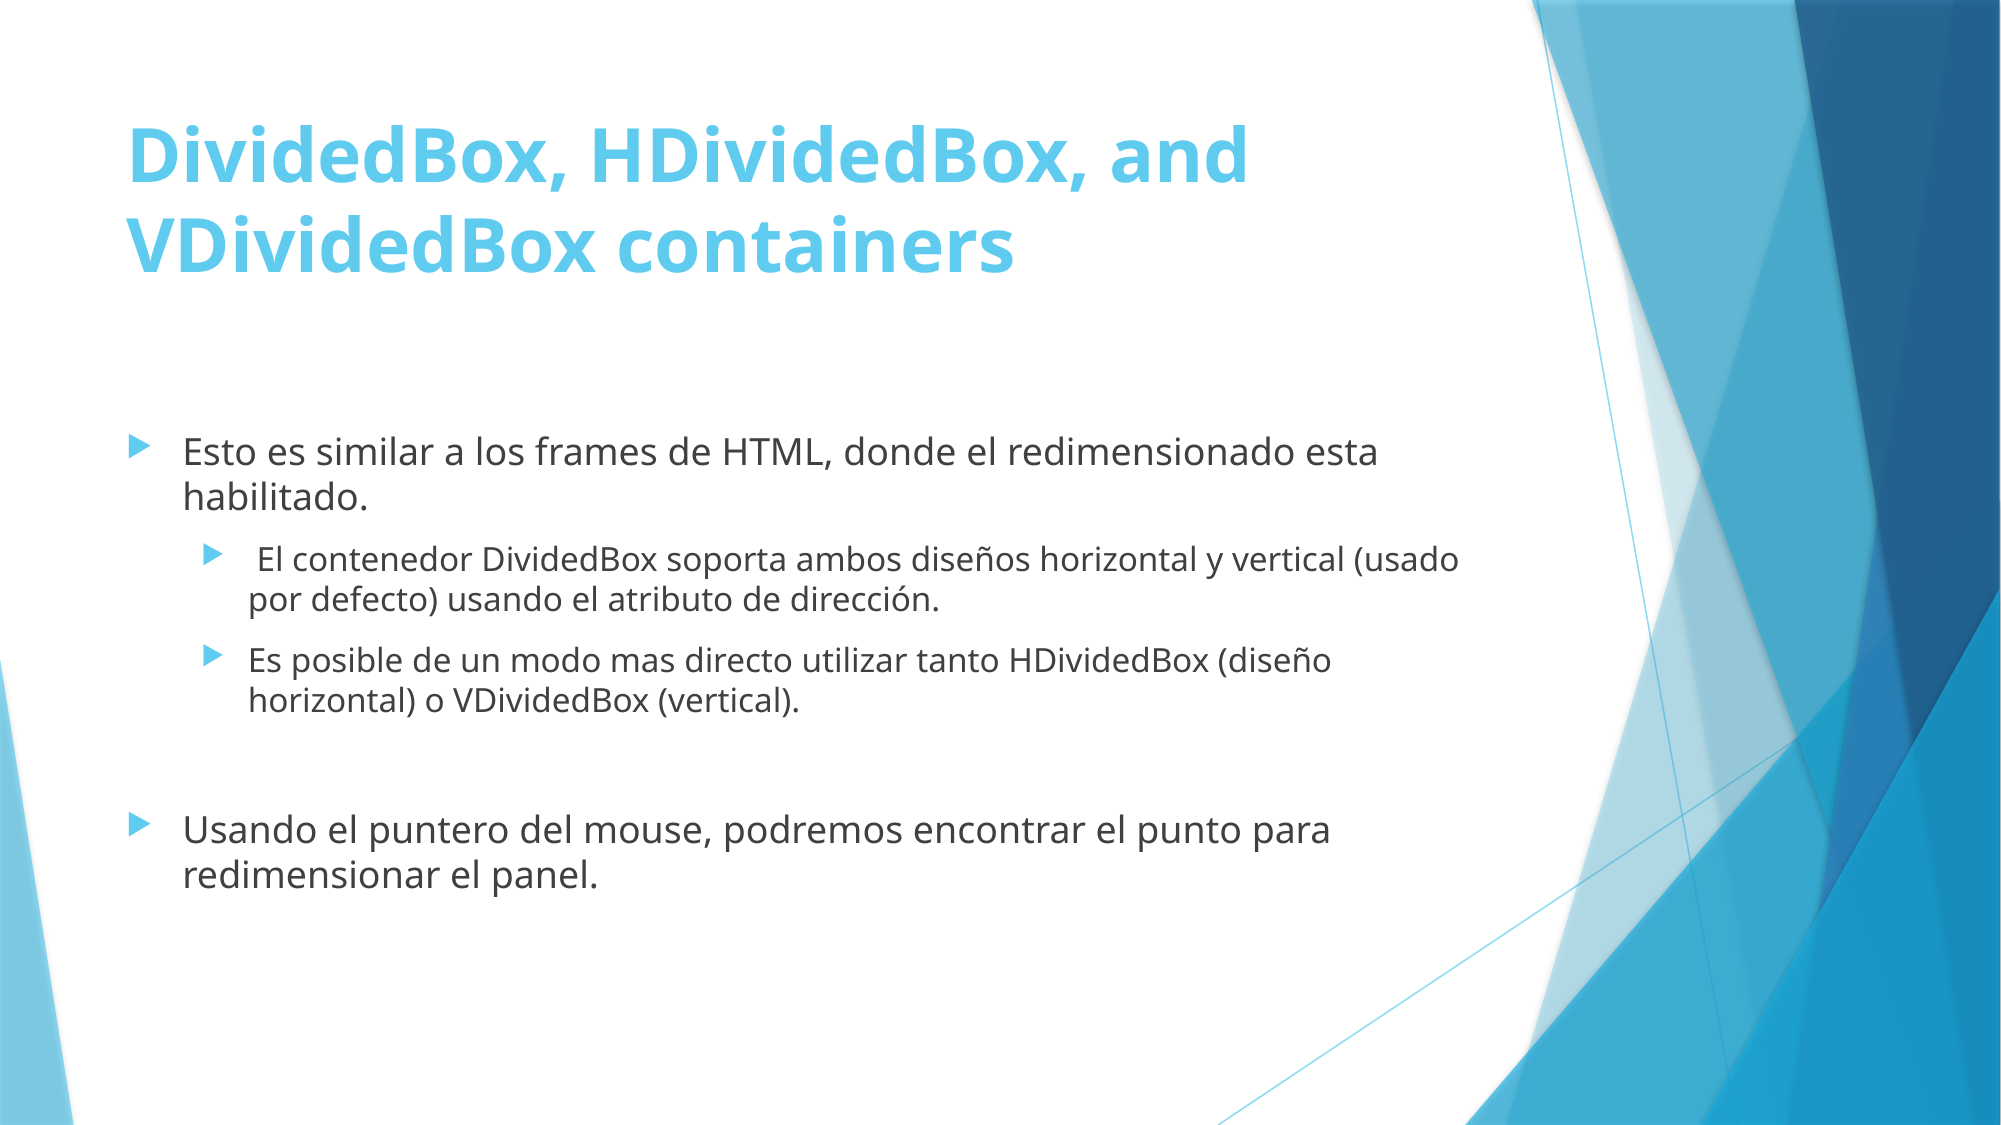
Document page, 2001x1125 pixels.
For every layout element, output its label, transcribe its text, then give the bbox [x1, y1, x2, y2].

title DividedBox, HDividedBox, and VDividedBox containers [111, 99, 1522, 317]
list Esto es similar a los frames de HTML, donde el redimensionado esta habilitado. El contenedor DividedBox soporta ambos diseños horizontal y vertical (usado por defecto) usando el atributo de dirección. Es posible de un modo mas directo utilizar tanto HDividedBox (diseño horizontal) o VDividedBox (vertical). Usando el puntero del mouse, podremos encontrar el punto para redimensionar el panel. [111, 354, 1522, 992]
